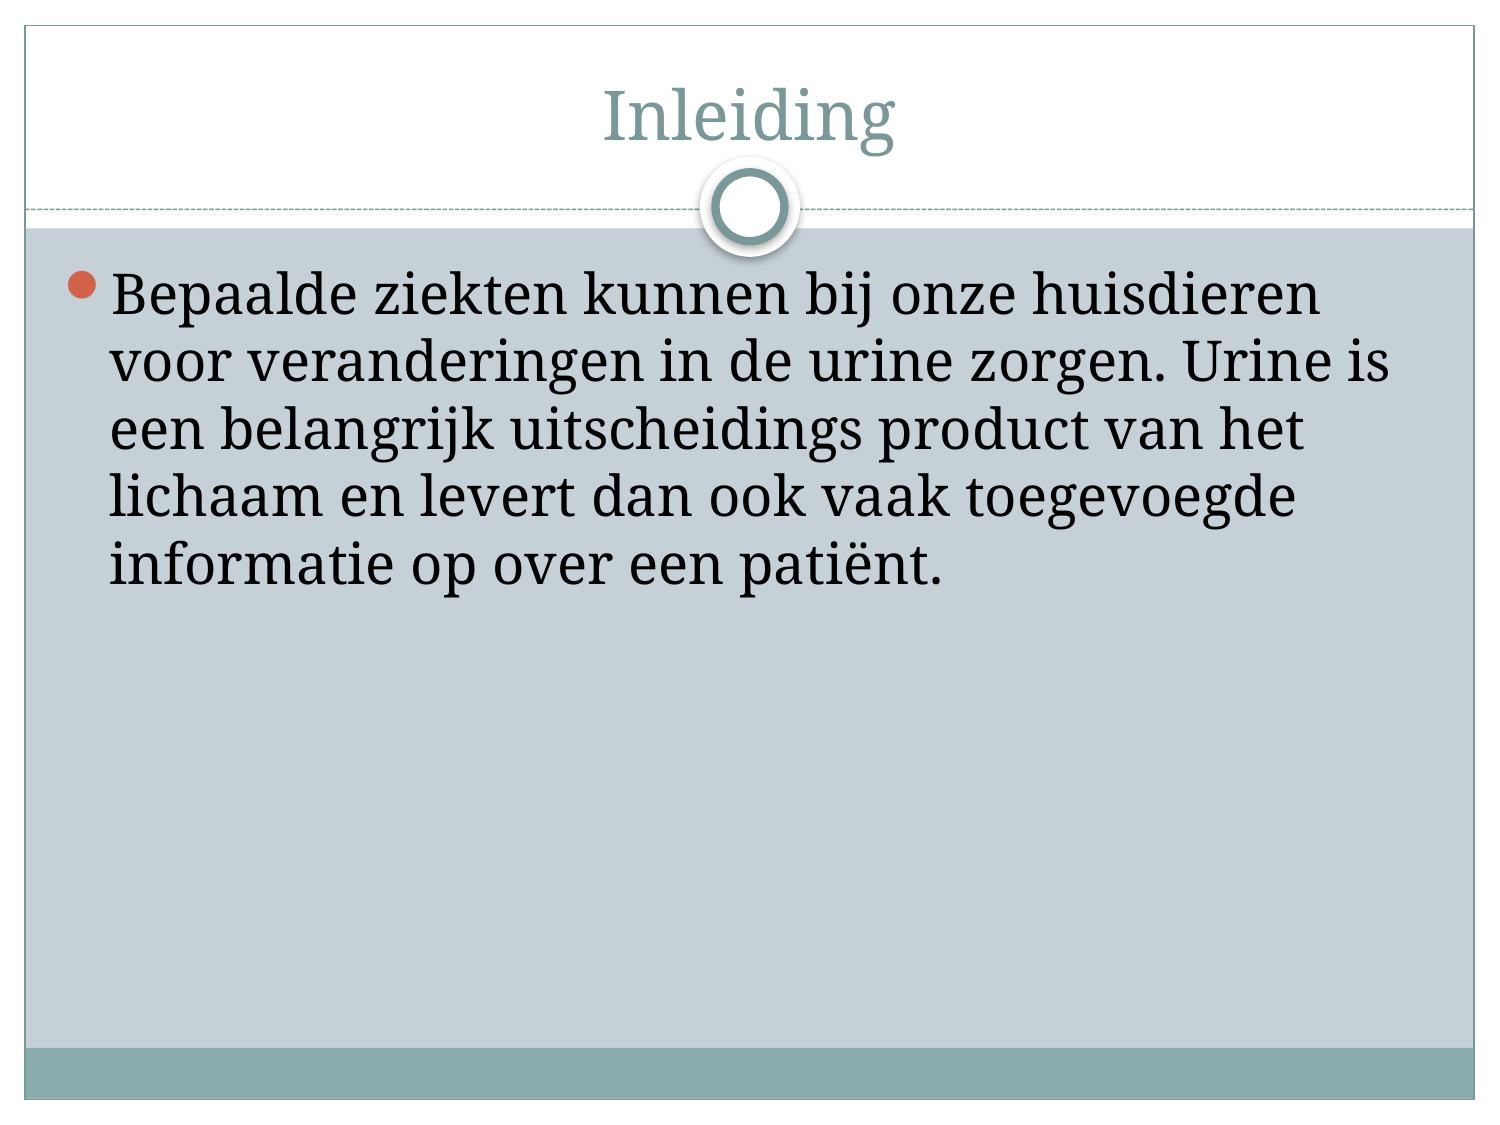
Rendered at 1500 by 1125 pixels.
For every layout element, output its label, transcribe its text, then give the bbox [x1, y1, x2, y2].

list Bepaalde ziekten kunnen bij onze huisdieren voor veranderingen in de urine zorgen. Urine is een belangrijk uitscheidings product van het lichaam en levert dan ook vaak toegevoegde informatie op over een patiënt. [49, 250, 1445, 1001]
title Inleiding [49, 37, 1450, 162]
